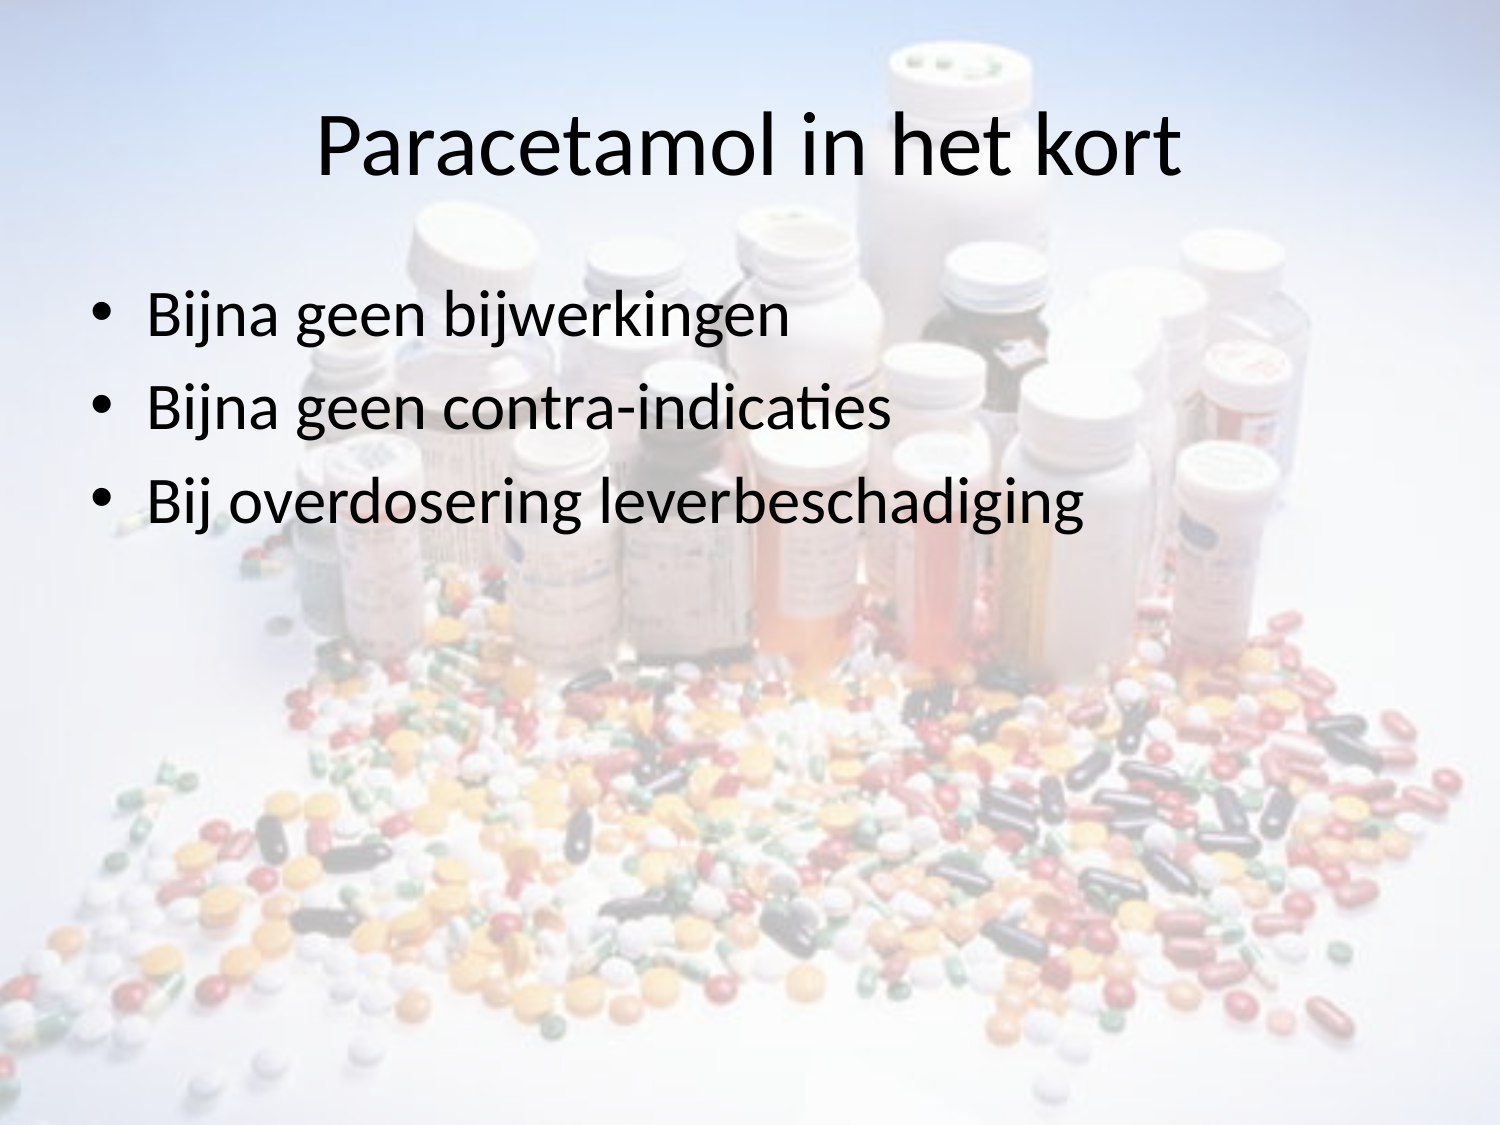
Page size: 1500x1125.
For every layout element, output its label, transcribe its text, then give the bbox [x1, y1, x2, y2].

list Bijna geen bijwerkingen Bijna geen contra-indicaties Bij overdosering leverbeschadiging [75, 262, 1425, 1005]
title Paracetamol in het kort [75, 45, 1425, 233]
